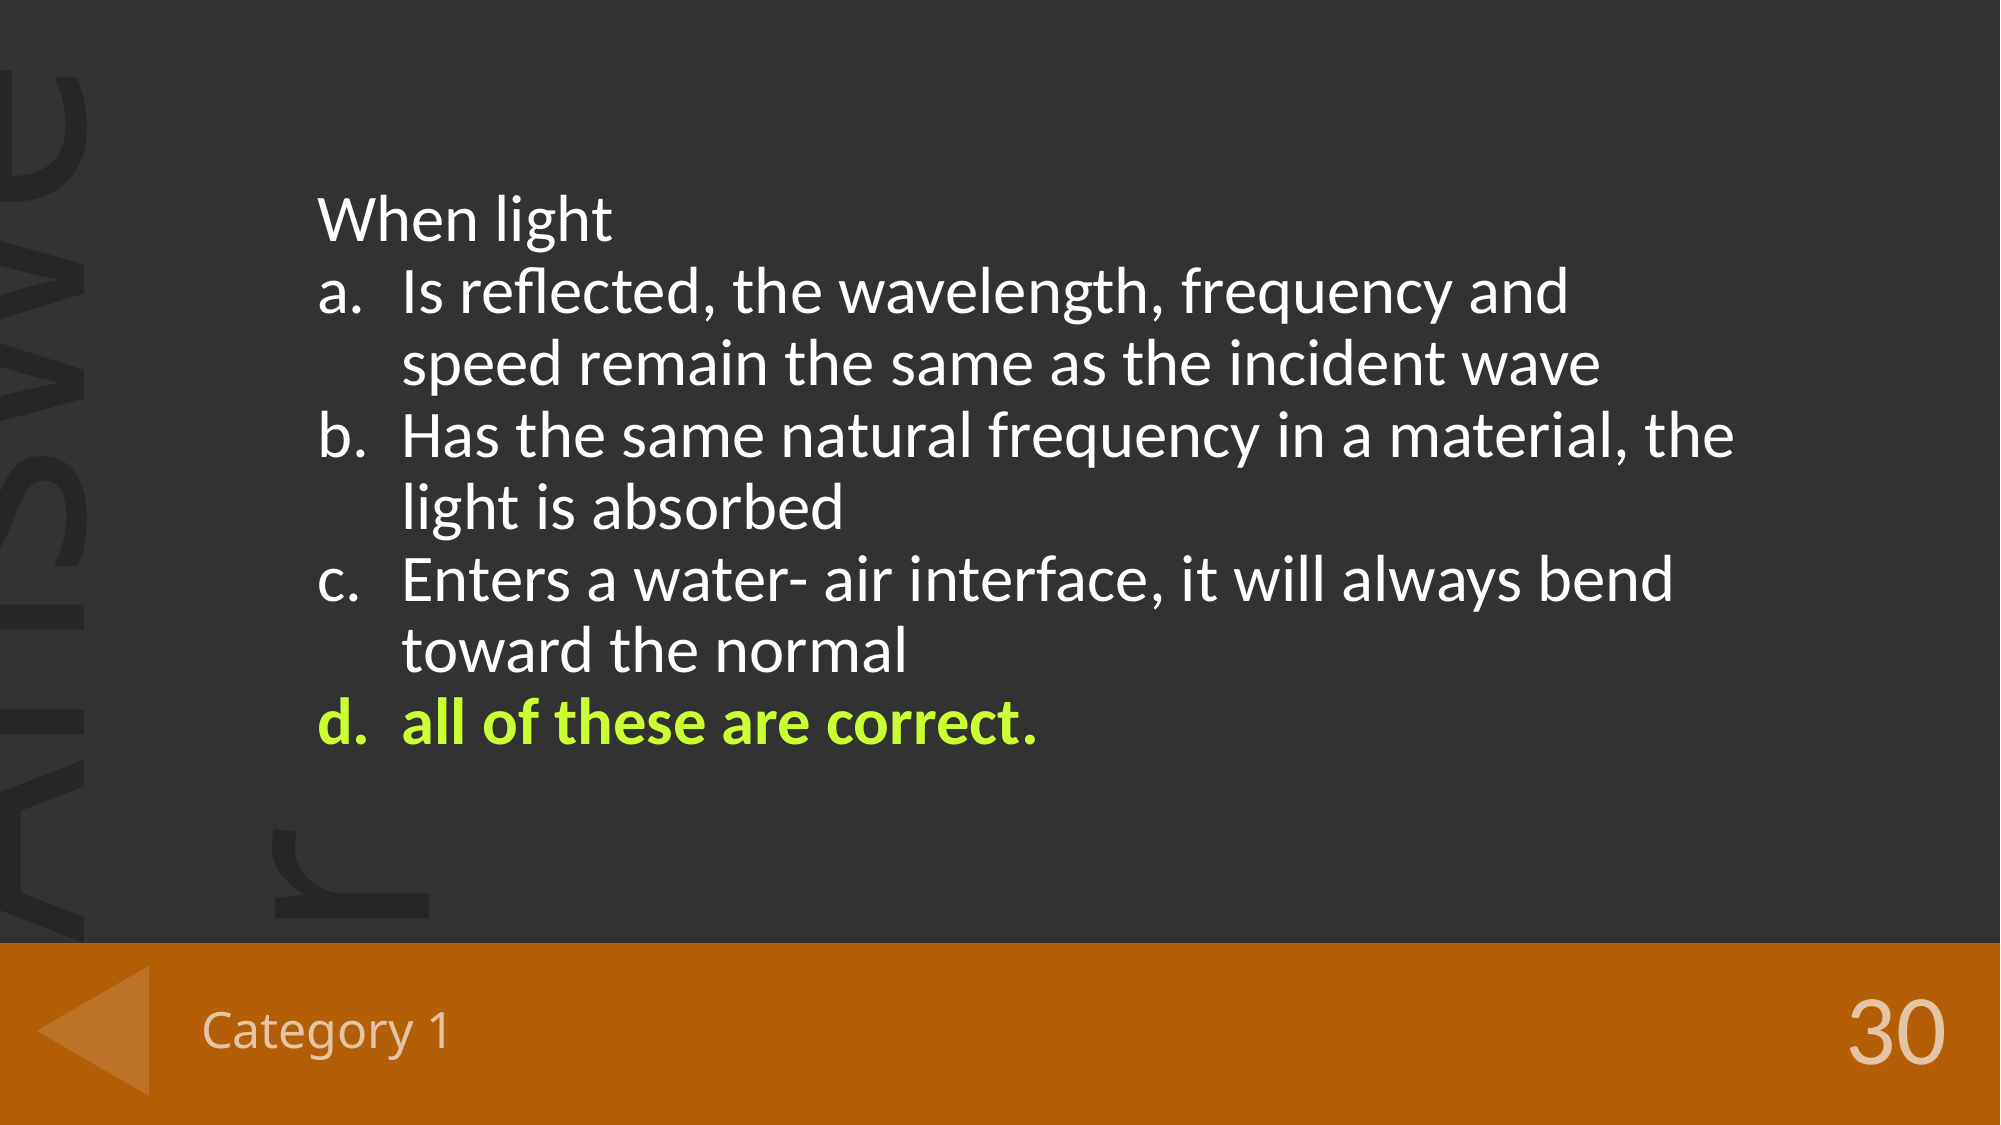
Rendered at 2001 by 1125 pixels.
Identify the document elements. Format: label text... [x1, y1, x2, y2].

title Category 1 [185, 967, 1494, 1097]
list 30 [1494, 967, 1963, 1097]
list When light Is reflected, the wavelength, frequency and speed remain the same as the incident wave Has the same natural frequency in a material, the light is absorbed Enters a water- air interface, it will always bend toward the normal all of these are correct. [302, 307, 1760, 636]
